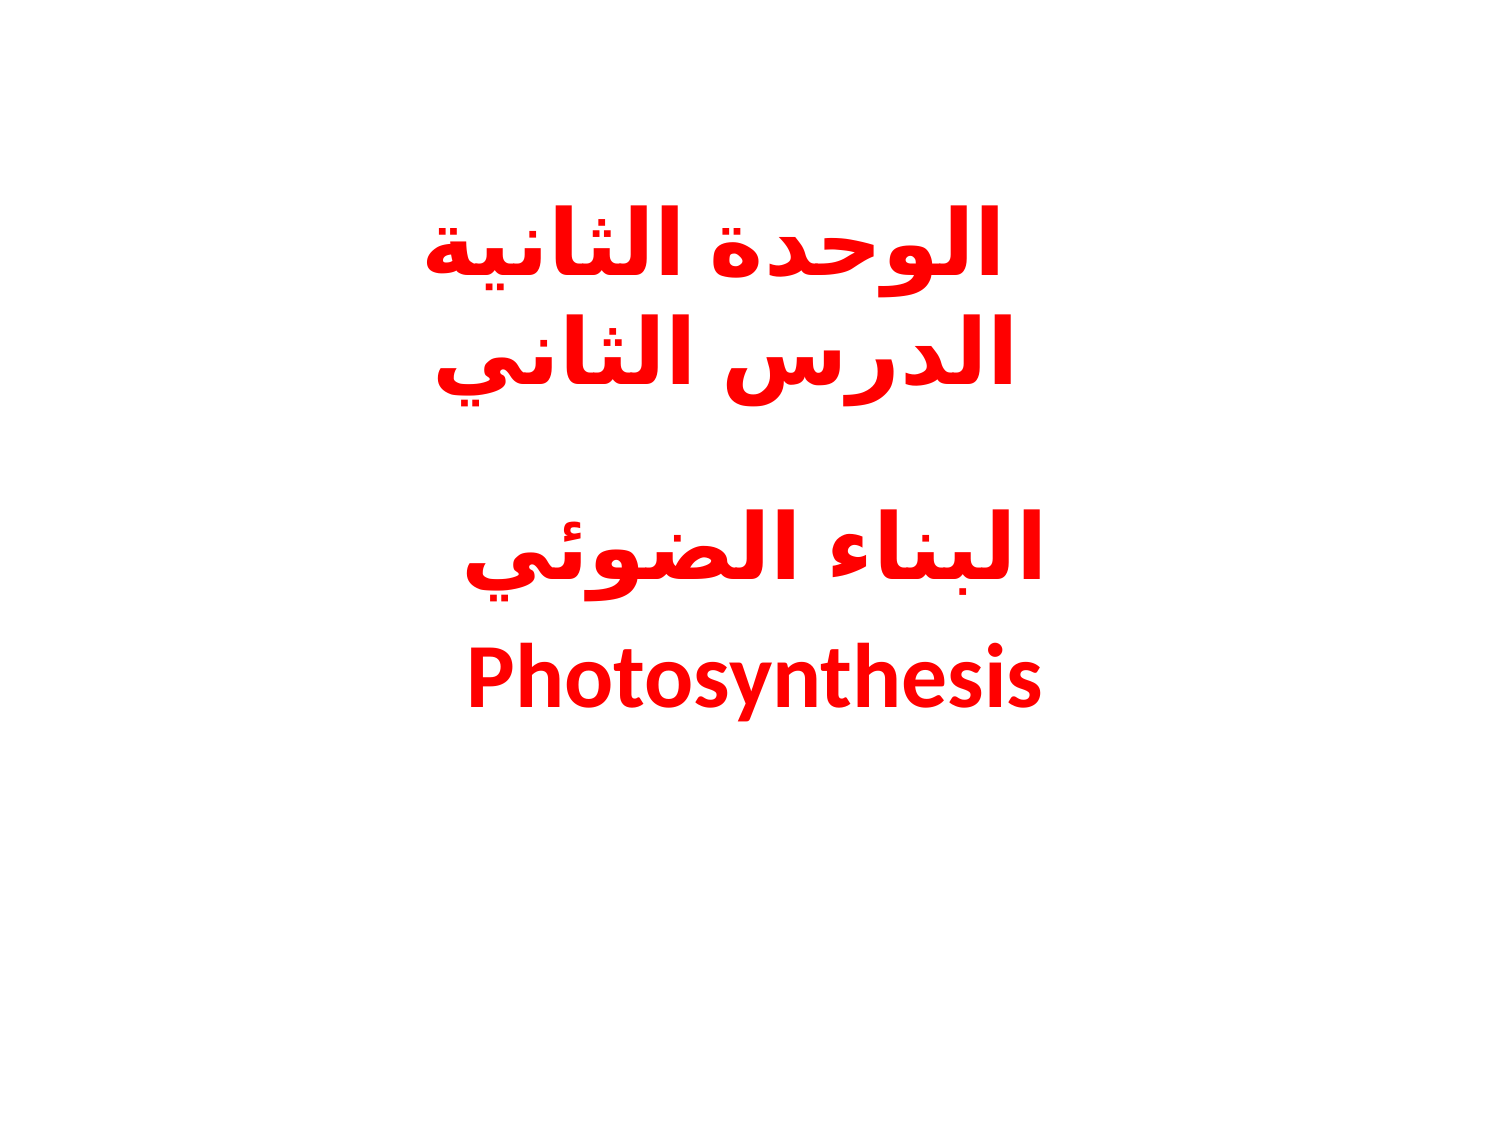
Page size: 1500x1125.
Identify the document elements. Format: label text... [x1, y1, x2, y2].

title الوحدة الثانية الدرس الثاني [88, 172, 1364, 414]
subtitle البناء الضوئي Photosynthesis [230, 479, 1281, 768]
